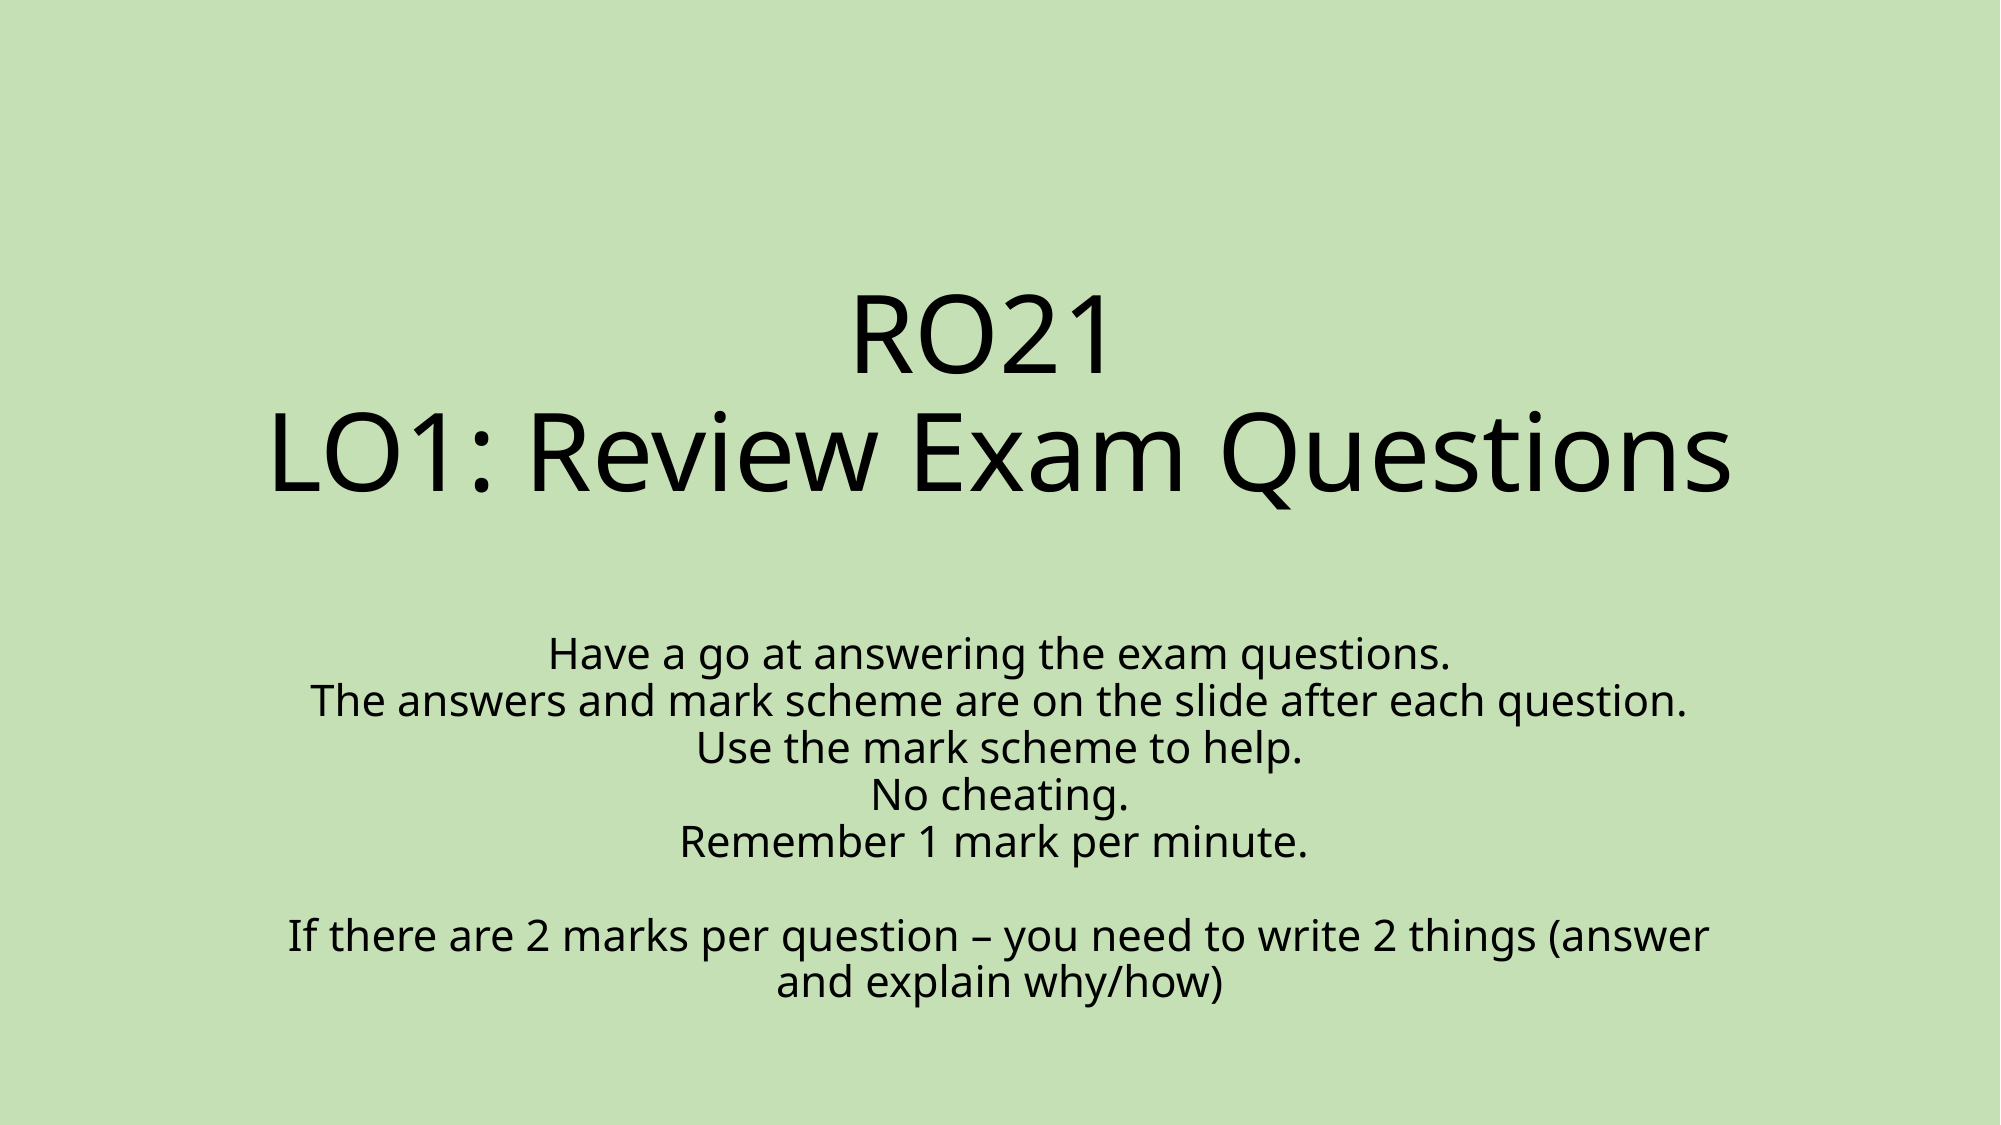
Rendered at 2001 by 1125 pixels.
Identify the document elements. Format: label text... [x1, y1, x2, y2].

title RO21 LO1: Review Exam Questions Have a go at answering the exam questions. The answers and mark scheme are on the slide after each question. Use the mark scheme to help. No cheating. Remember 1 mark per minute. If there are 2 marks per question – you need to write 2 things (answer and explain why/how) [249, 184, 1750, 1015]
